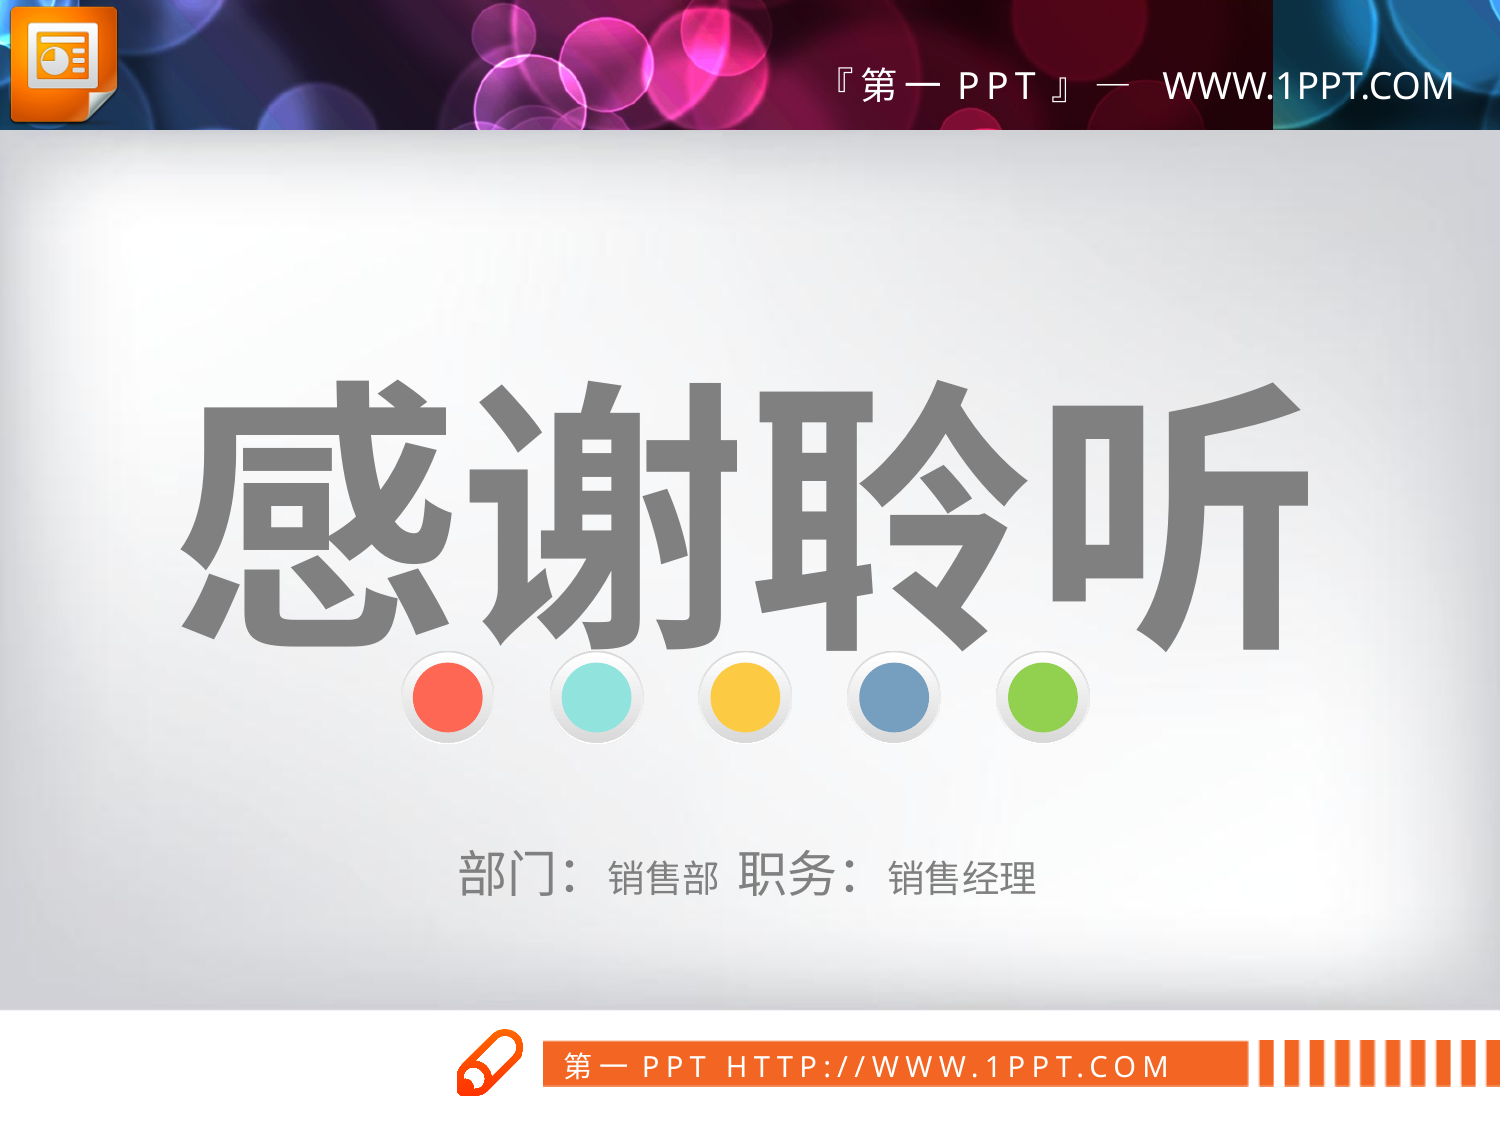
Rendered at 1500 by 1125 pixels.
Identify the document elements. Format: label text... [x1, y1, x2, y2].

picture [0, 0, 1500, 1012]
text_box 感谢聆听 [83, 227, 1412, 691]
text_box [846, 650, 942, 745]
picture [543, 1040, 1500, 1087]
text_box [995, 650, 1091, 745]
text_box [400, 650, 495, 745]
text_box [549, 650, 644, 745]
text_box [698, 650, 793, 745]
text_box 部门：销售部 职务：销售经理 [414, 817, 1081, 911]
